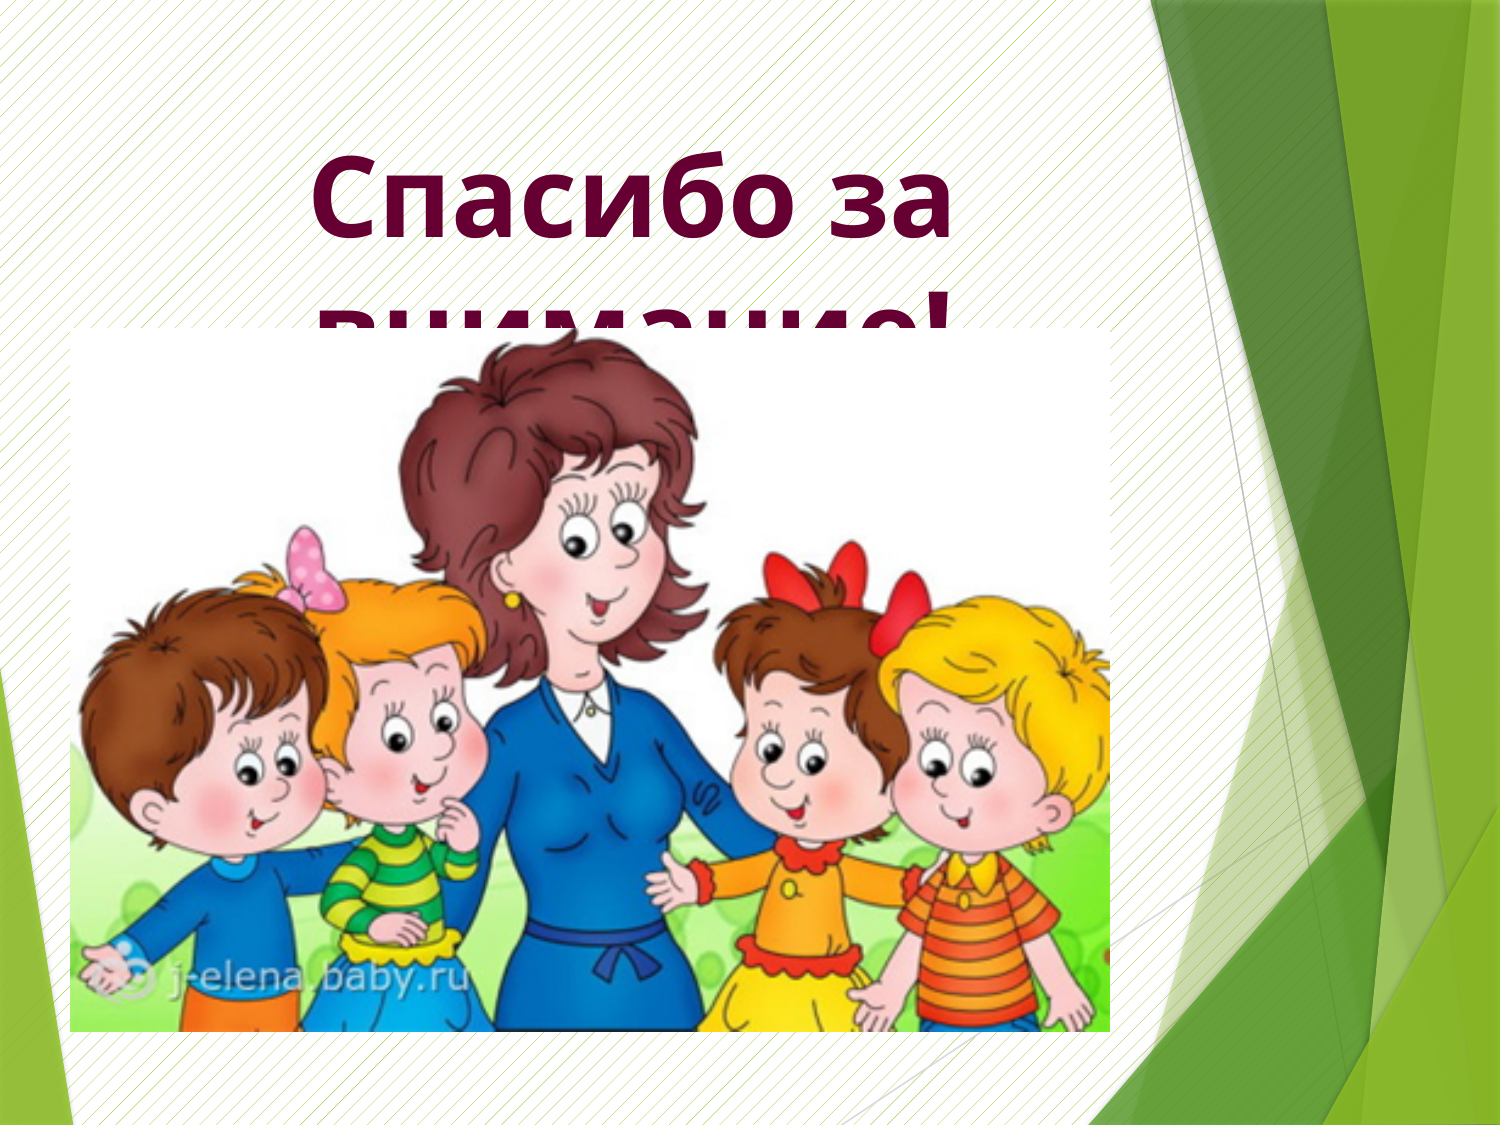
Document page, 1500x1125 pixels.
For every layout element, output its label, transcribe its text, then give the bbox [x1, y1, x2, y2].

title Спасибо за внимание! [93, 117, 1172, 282]
picture [418, 984, 425, 991]
picture [446, 1022, 456, 1033]
picture [69, 327, 1111, 1033]
